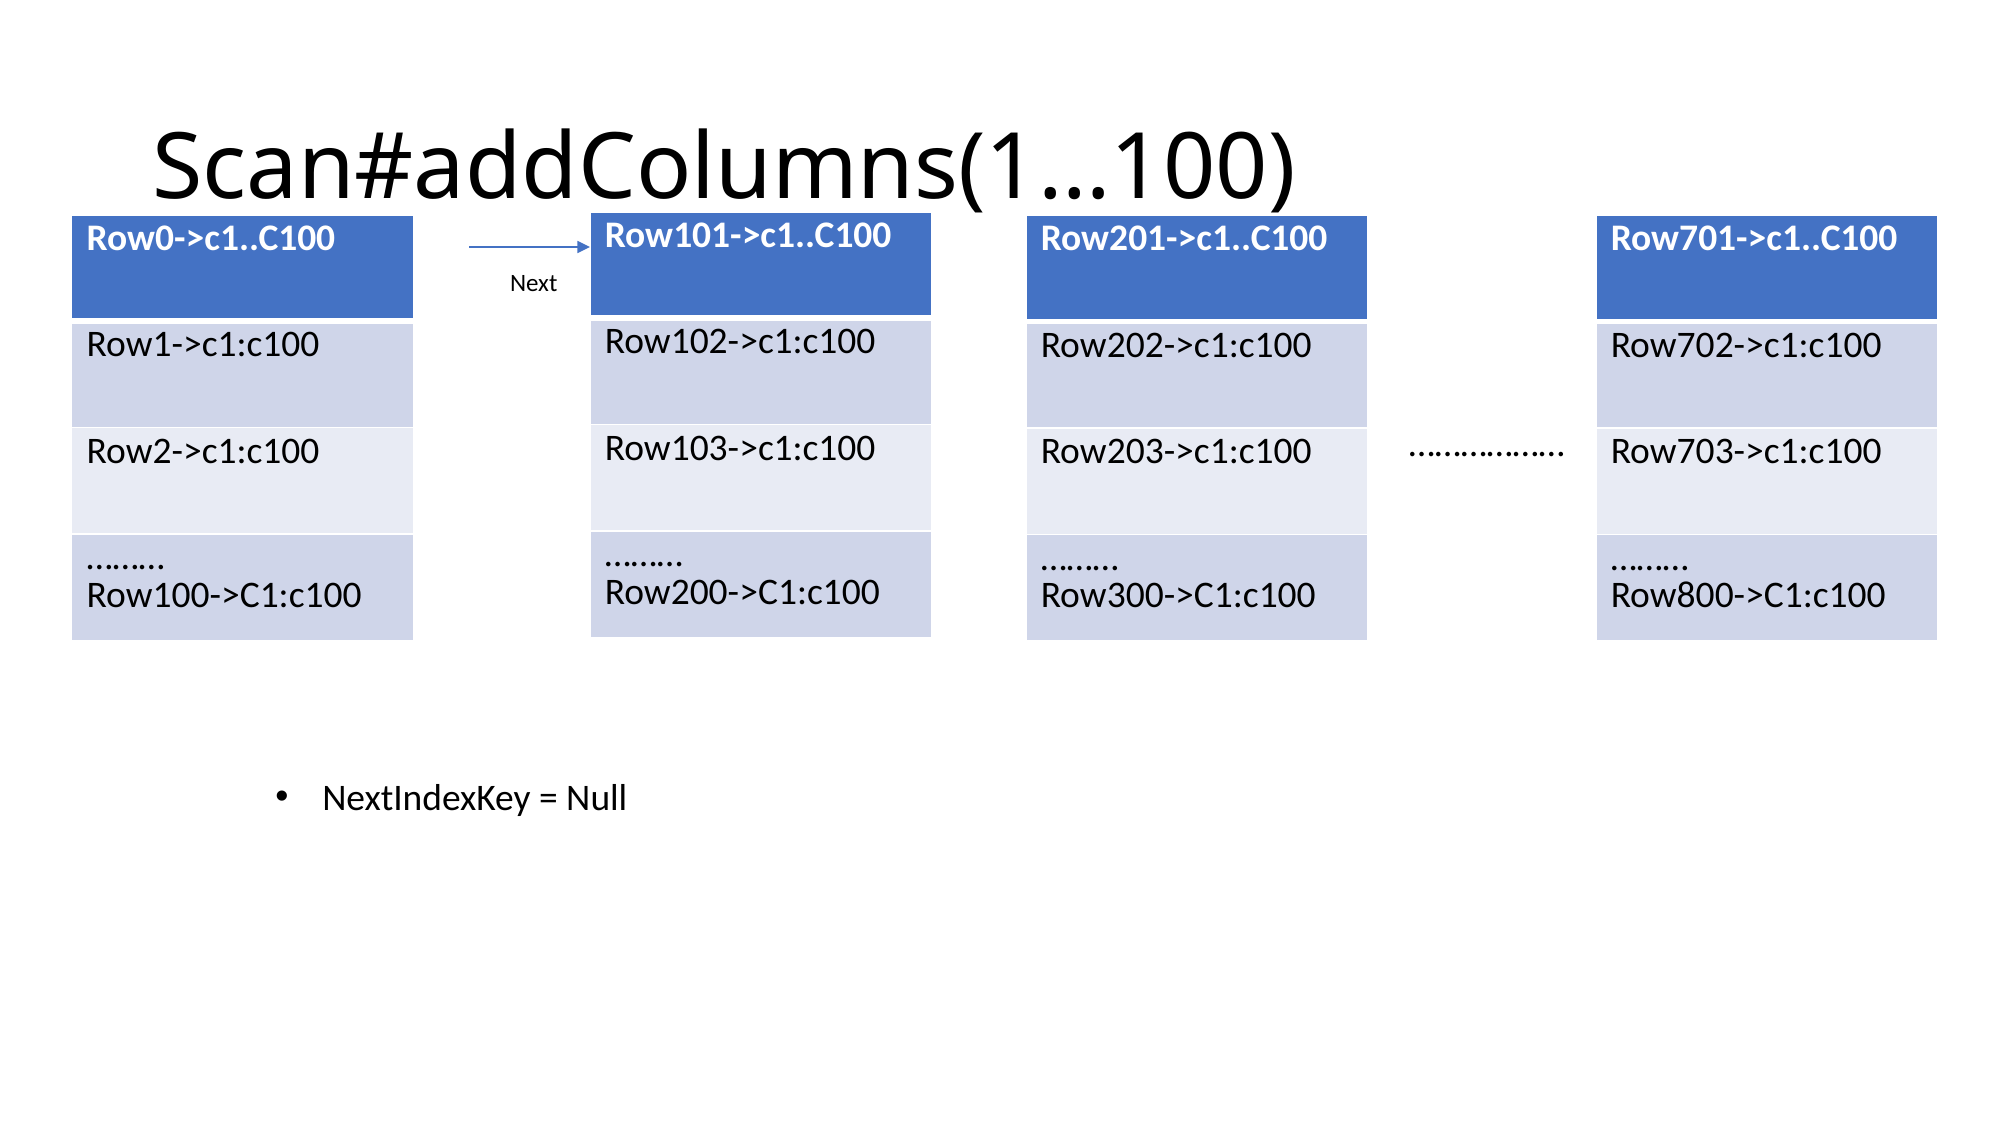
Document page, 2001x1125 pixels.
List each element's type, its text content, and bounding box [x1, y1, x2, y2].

table_header Row201->c1..C100 [1027, 216, 1367, 319]
table_header Row101->c1..C100 [591, 213, 931, 315]
table_cell ……… Row100->C1:c100 [72, 535, 413, 640]
text_box ……………… [1394, 411, 1641, 472]
table_cell Row2->c1:c100 [72, 428, 413, 533]
title Scan#addColumns(1…100) [137, 59, 1863, 278]
text_box NextIndexKey = Null [260, 765, 945, 871]
table_cell Row703->c1:c100 [1597, 429, 1937, 534]
table_cell Row202->c1:c100 [1027, 324, 1367, 427]
table_cell Row1->c1:c100 [72, 324, 413, 427]
text_box Next [495, 259, 575, 305]
table_cell Row102->c1:c100 [591, 321, 931, 424]
table_cell Row103->c1:c100 [591, 425, 931, 530]
table_header Row701->c1..C100 [1597, 216, 1937, 319]
table_cell ……… Row300->C1:c100 [1027, 535, 1367, 640]
table_cell ……… Row800->C1:c100 [1597, 535, 1937, 640]
table_header Row0->c1..C100 [72, 216, 413, 318]
table_cell Row702->c1:c100 [1597, 324, 1937, 427]
table_cell Row203->c1:c100 [1027, 429, 1367, 534]
table_cell ……… Row200->C1:c100 [591, 532, 931, 637]
